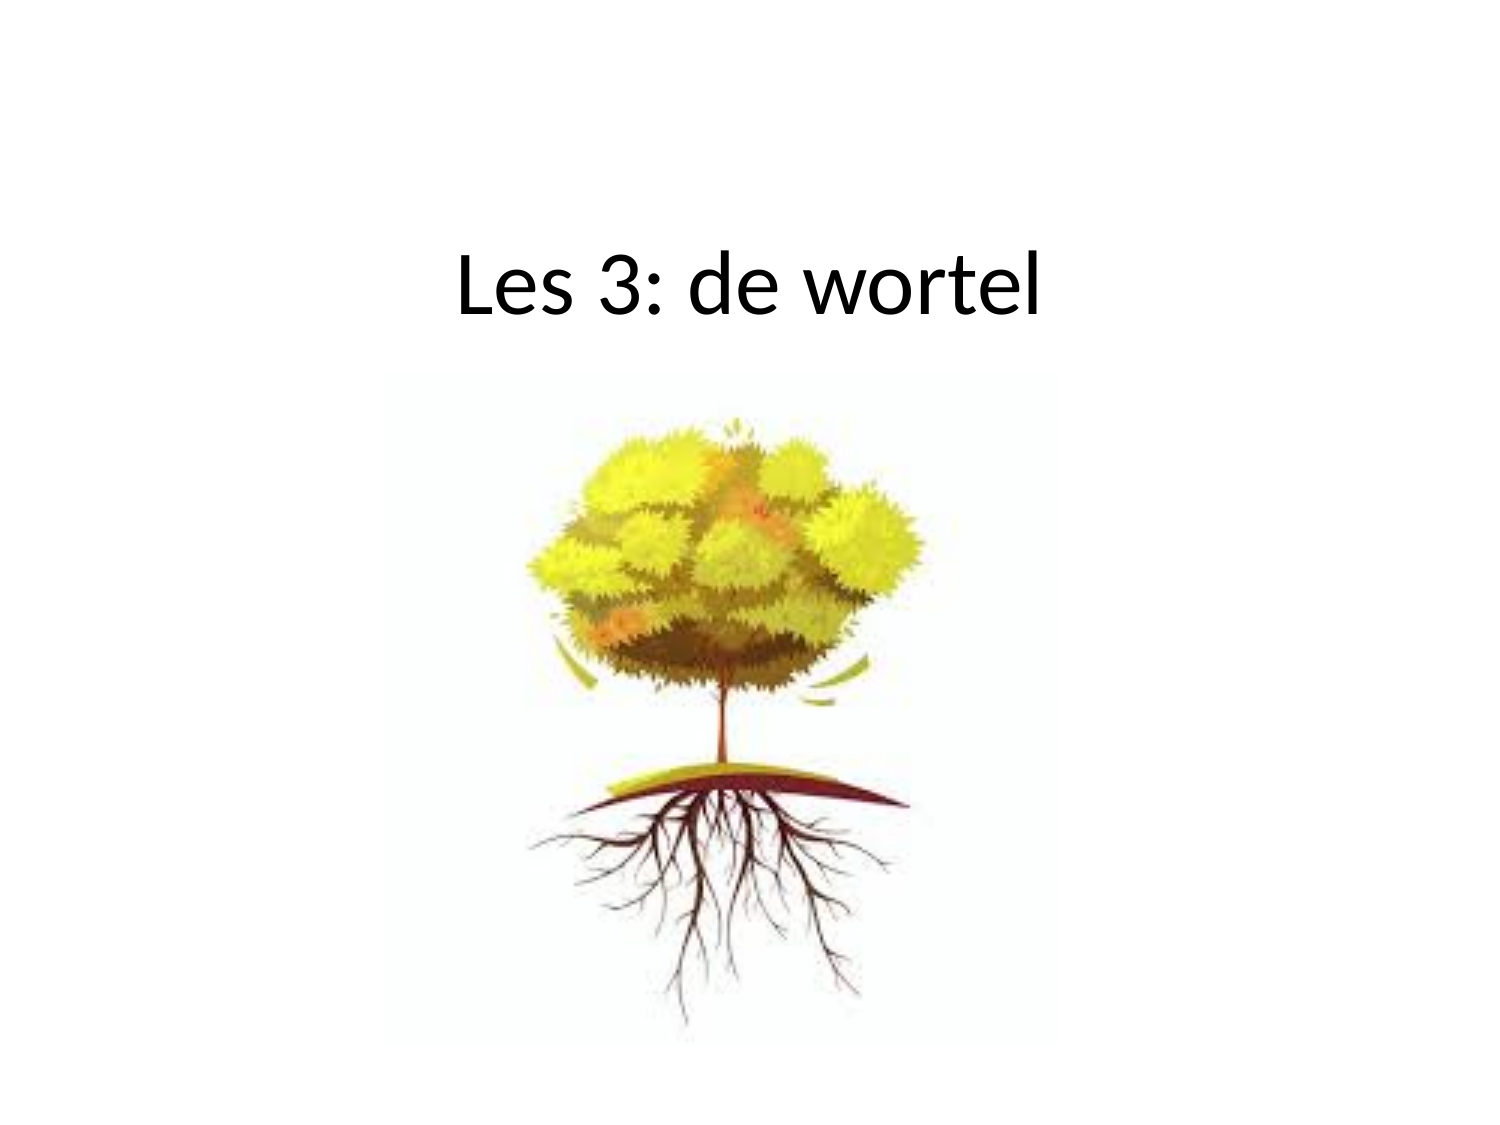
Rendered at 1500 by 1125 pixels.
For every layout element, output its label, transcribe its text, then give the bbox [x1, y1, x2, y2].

picture [383, 371, 1058, 1046]
title Les 3: de wortel [75, 184, 1425, 372]
